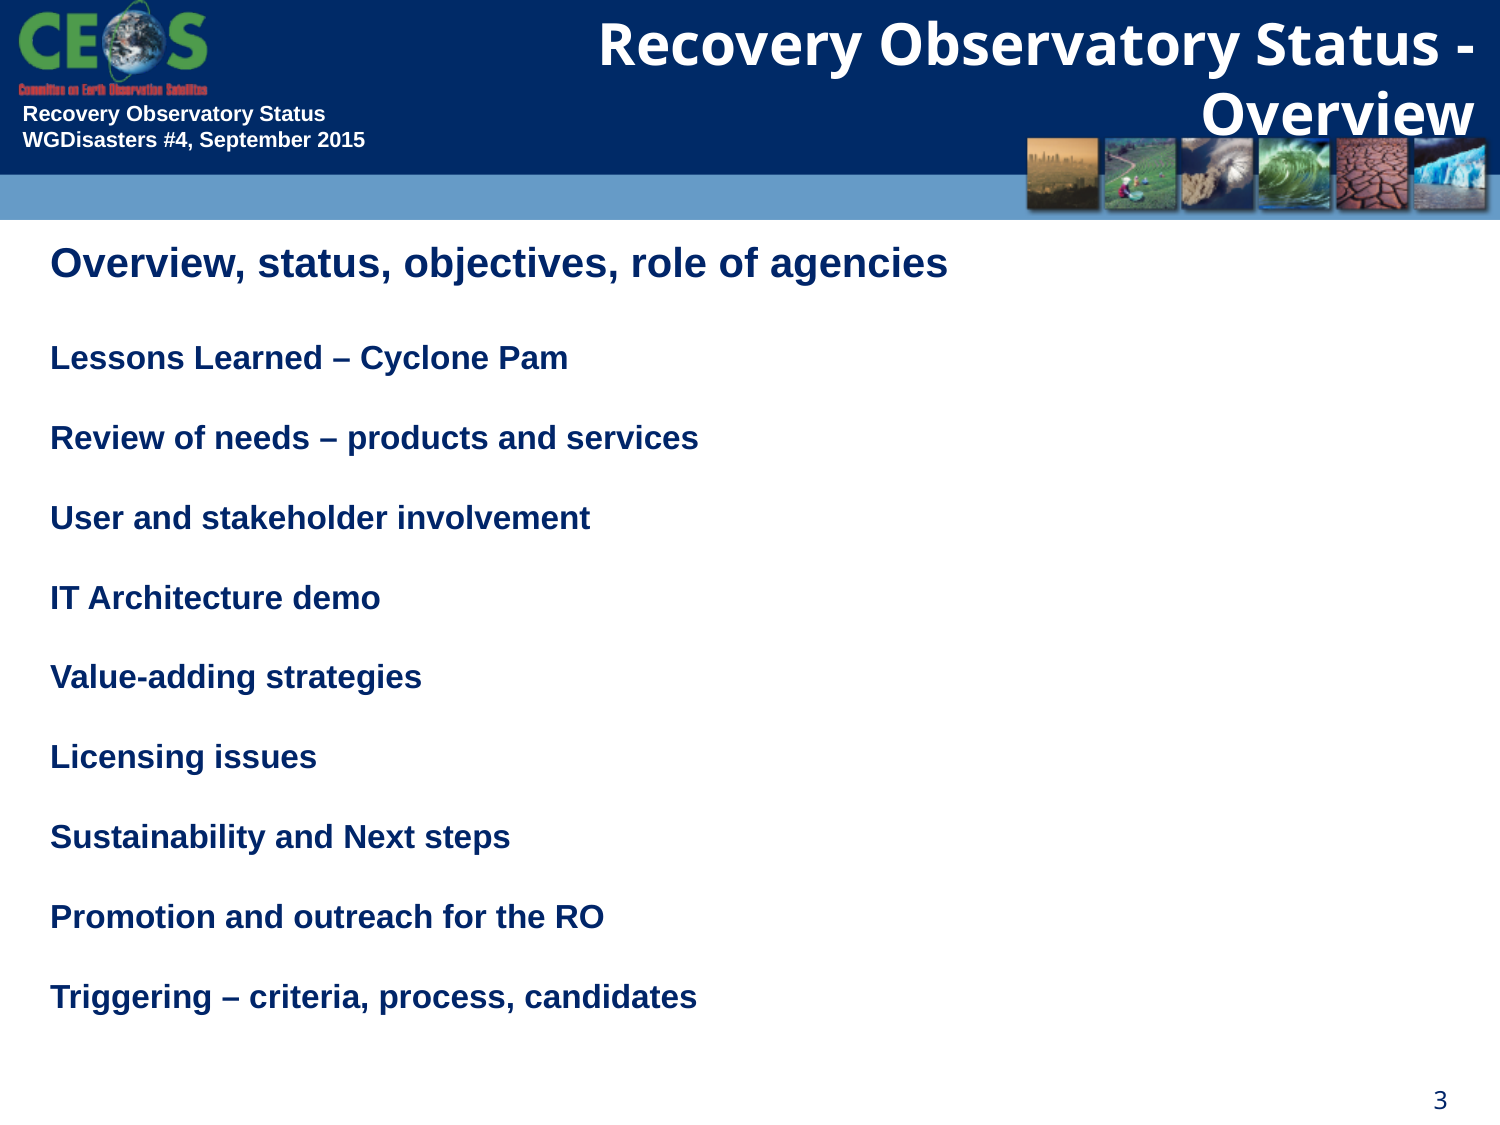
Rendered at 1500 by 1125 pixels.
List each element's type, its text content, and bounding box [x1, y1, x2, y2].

picture [0, 0, 1500, 220]
text_box Recovery Observatory Status - Overview [336, 16, 1491, 138]
text_box Overview, status, objectives, role of agencies Lessons Learned – Cyclone Pam Review of needs – products and services User and stakeholder involvement IT Architecture demo Value-adding strategies Licensing issues Sustainability and Next steps Promotion and outreach for the RO Triggering – criteria, process, candidates [35, 228, 1448, 1103]
slide_number 3 [1194, 1077, 1463, 1112]
